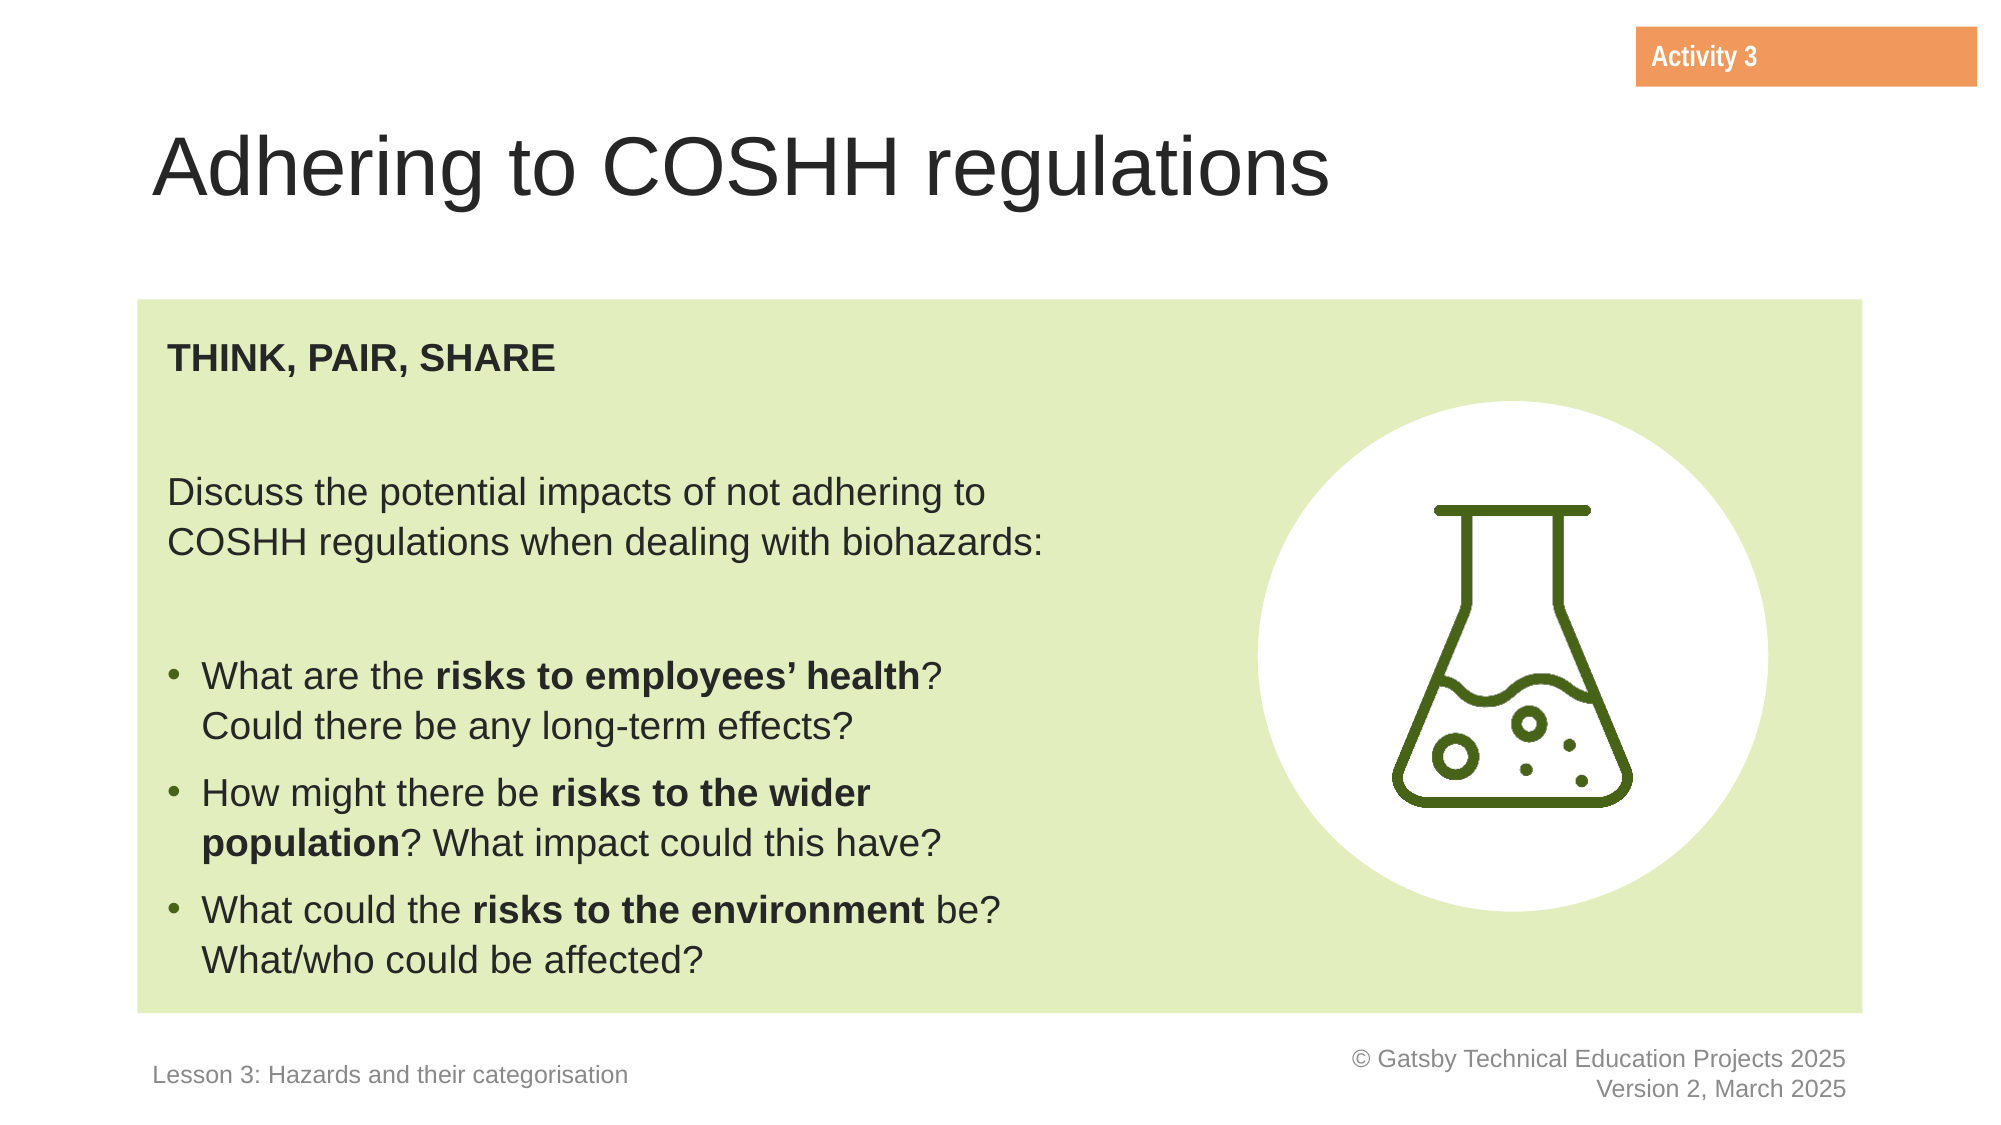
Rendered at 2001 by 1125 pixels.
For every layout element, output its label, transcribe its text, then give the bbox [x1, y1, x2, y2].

list Lesson 3: Hazards and their categorisation [137, 1042, 829, 1103]
title Adhering to COSHH regulations [137, 59, 1863, 278]
picture [1392, 505, 1633, 808]
list Activity 3 [1636, 26, 1978, 87]
list THINK, PAIR, SHARE Discuss the potential impacts of not adhering to COSHH regulations when dealing with biohazards: What are the risks to employees’ health? Could there be any long-term effects? How might there be risks to the wider population? What impact could this have? What could the risks to the environment be? What/who could be affected? [137, 299, 1863, 1014]
text_box [1253, 396, 1773, 916]
